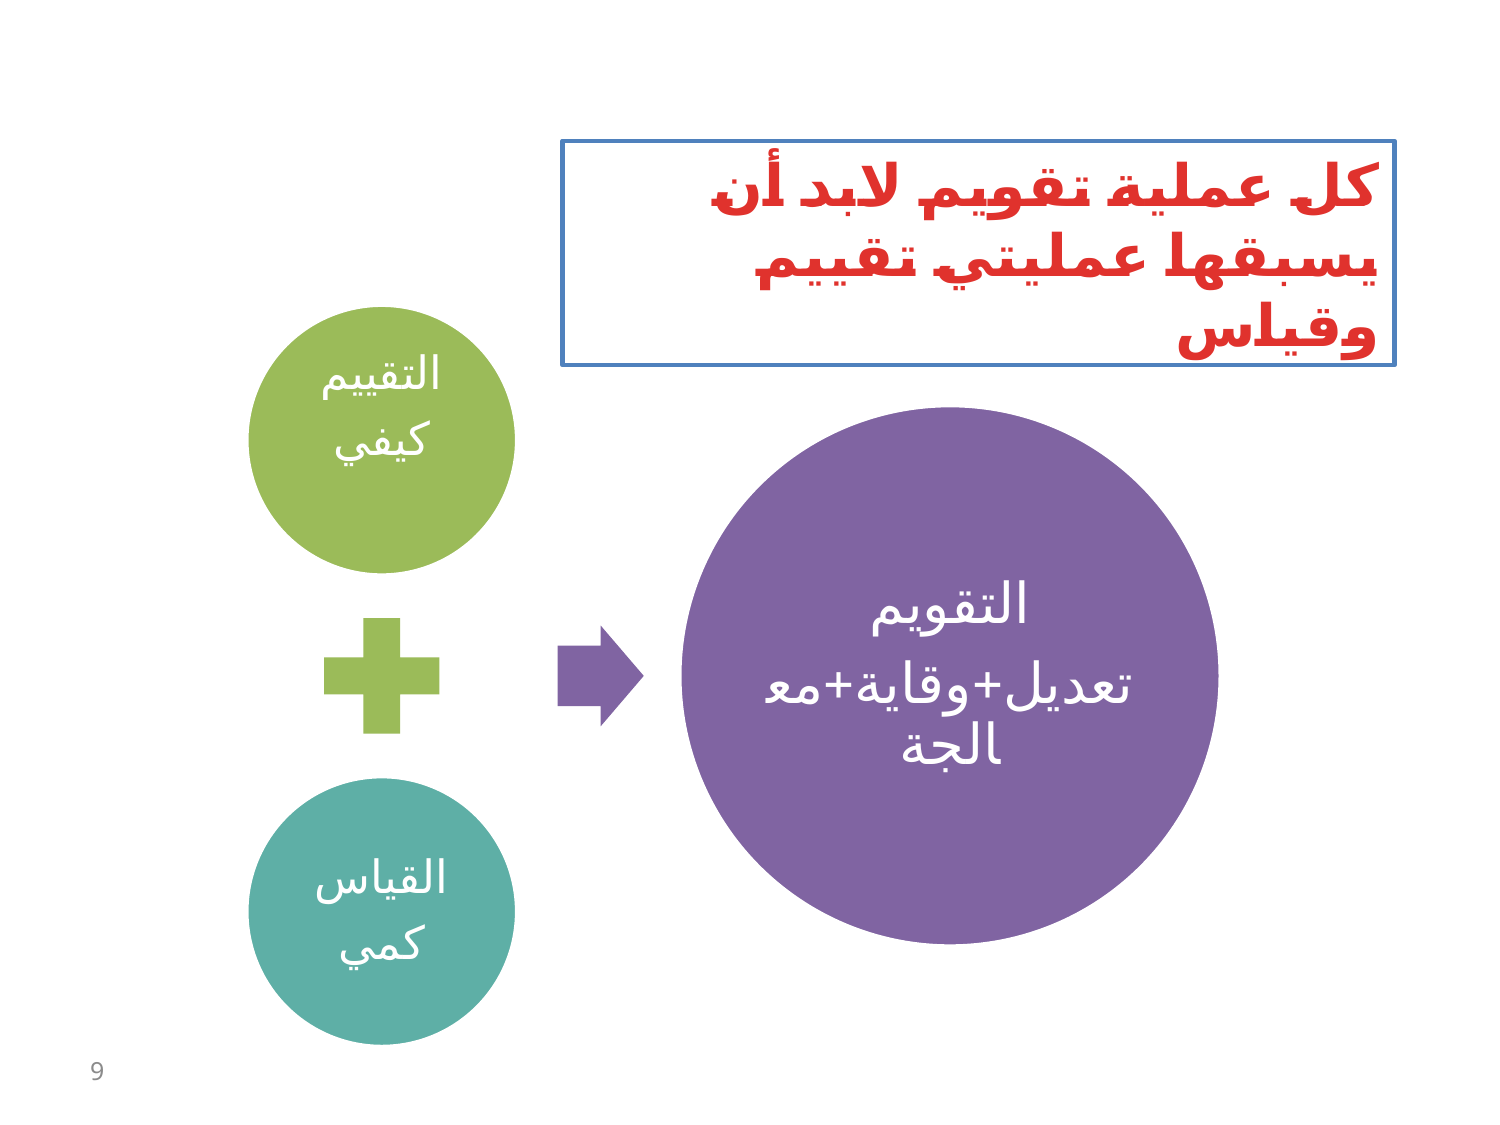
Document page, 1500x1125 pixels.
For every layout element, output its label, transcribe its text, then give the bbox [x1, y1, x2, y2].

text_box كل عملية تقويم لابد أن يسبقها عمليتي تقييم وقياس [560, 139, 1397, 303]
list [58, 304, 1409, 1048]
slide_number 9 [75, 1057, 425, 1103]
